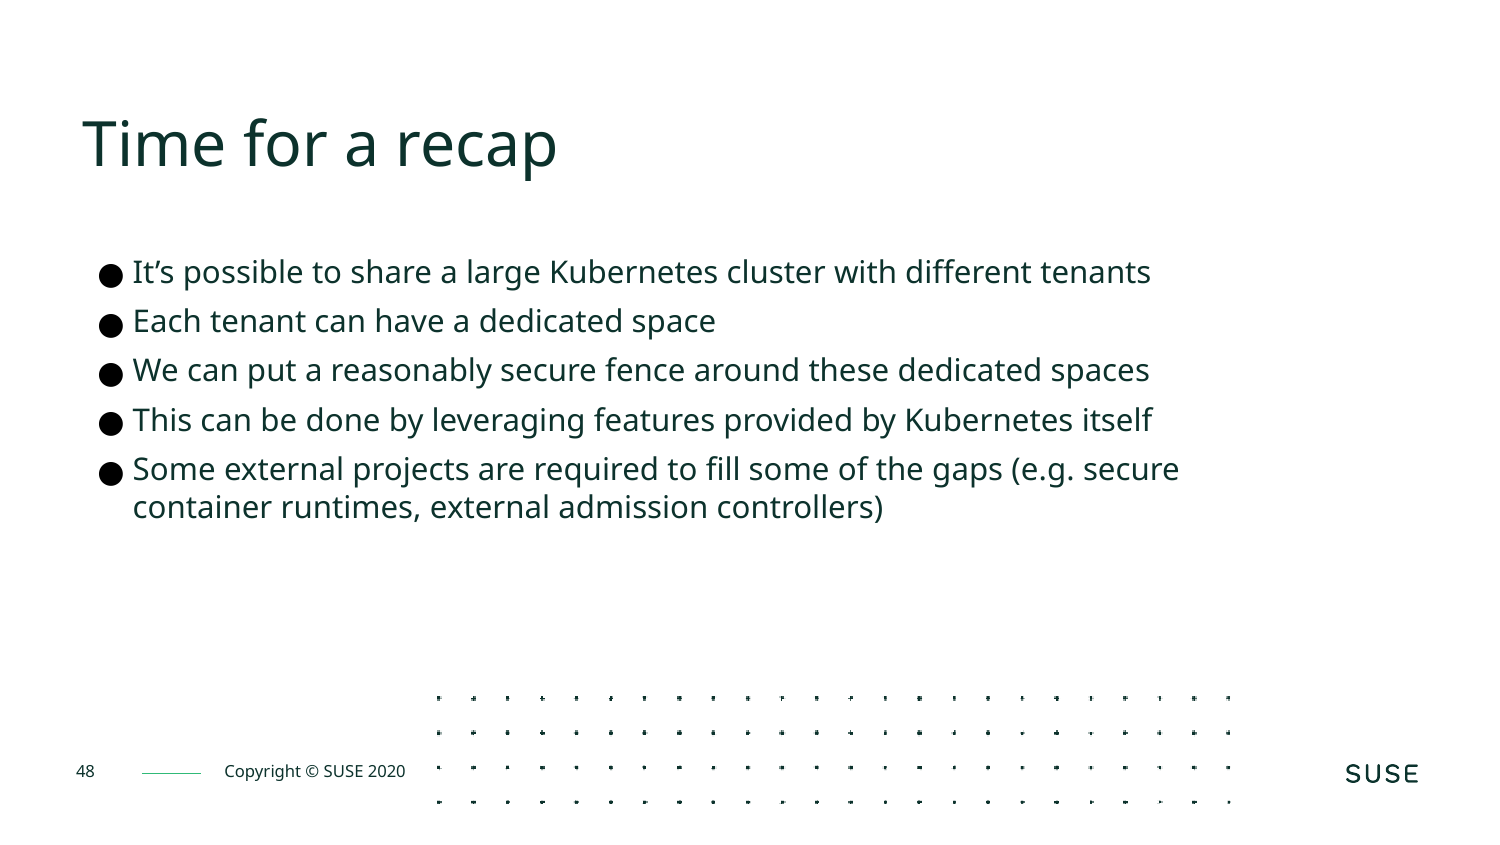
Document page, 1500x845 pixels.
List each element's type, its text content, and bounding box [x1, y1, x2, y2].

picture [437, 696, 1255, 815]
text_box It’s possible to share a large Kubernetes cluster with different tenants Each tenant can have a dedicated space We can put a reasonably secure fence around these dedicated spaces This can be done by leveraging features provided by Kubernetes itself Some external projects are required to fill some of the gaps (e.g. secure container runtimes, external admission controllers) [82, 244, 1299, 695]
picture [1346, 764, 1418, 783]
text_box Time for a recap [82, 103, 1453, 260]
